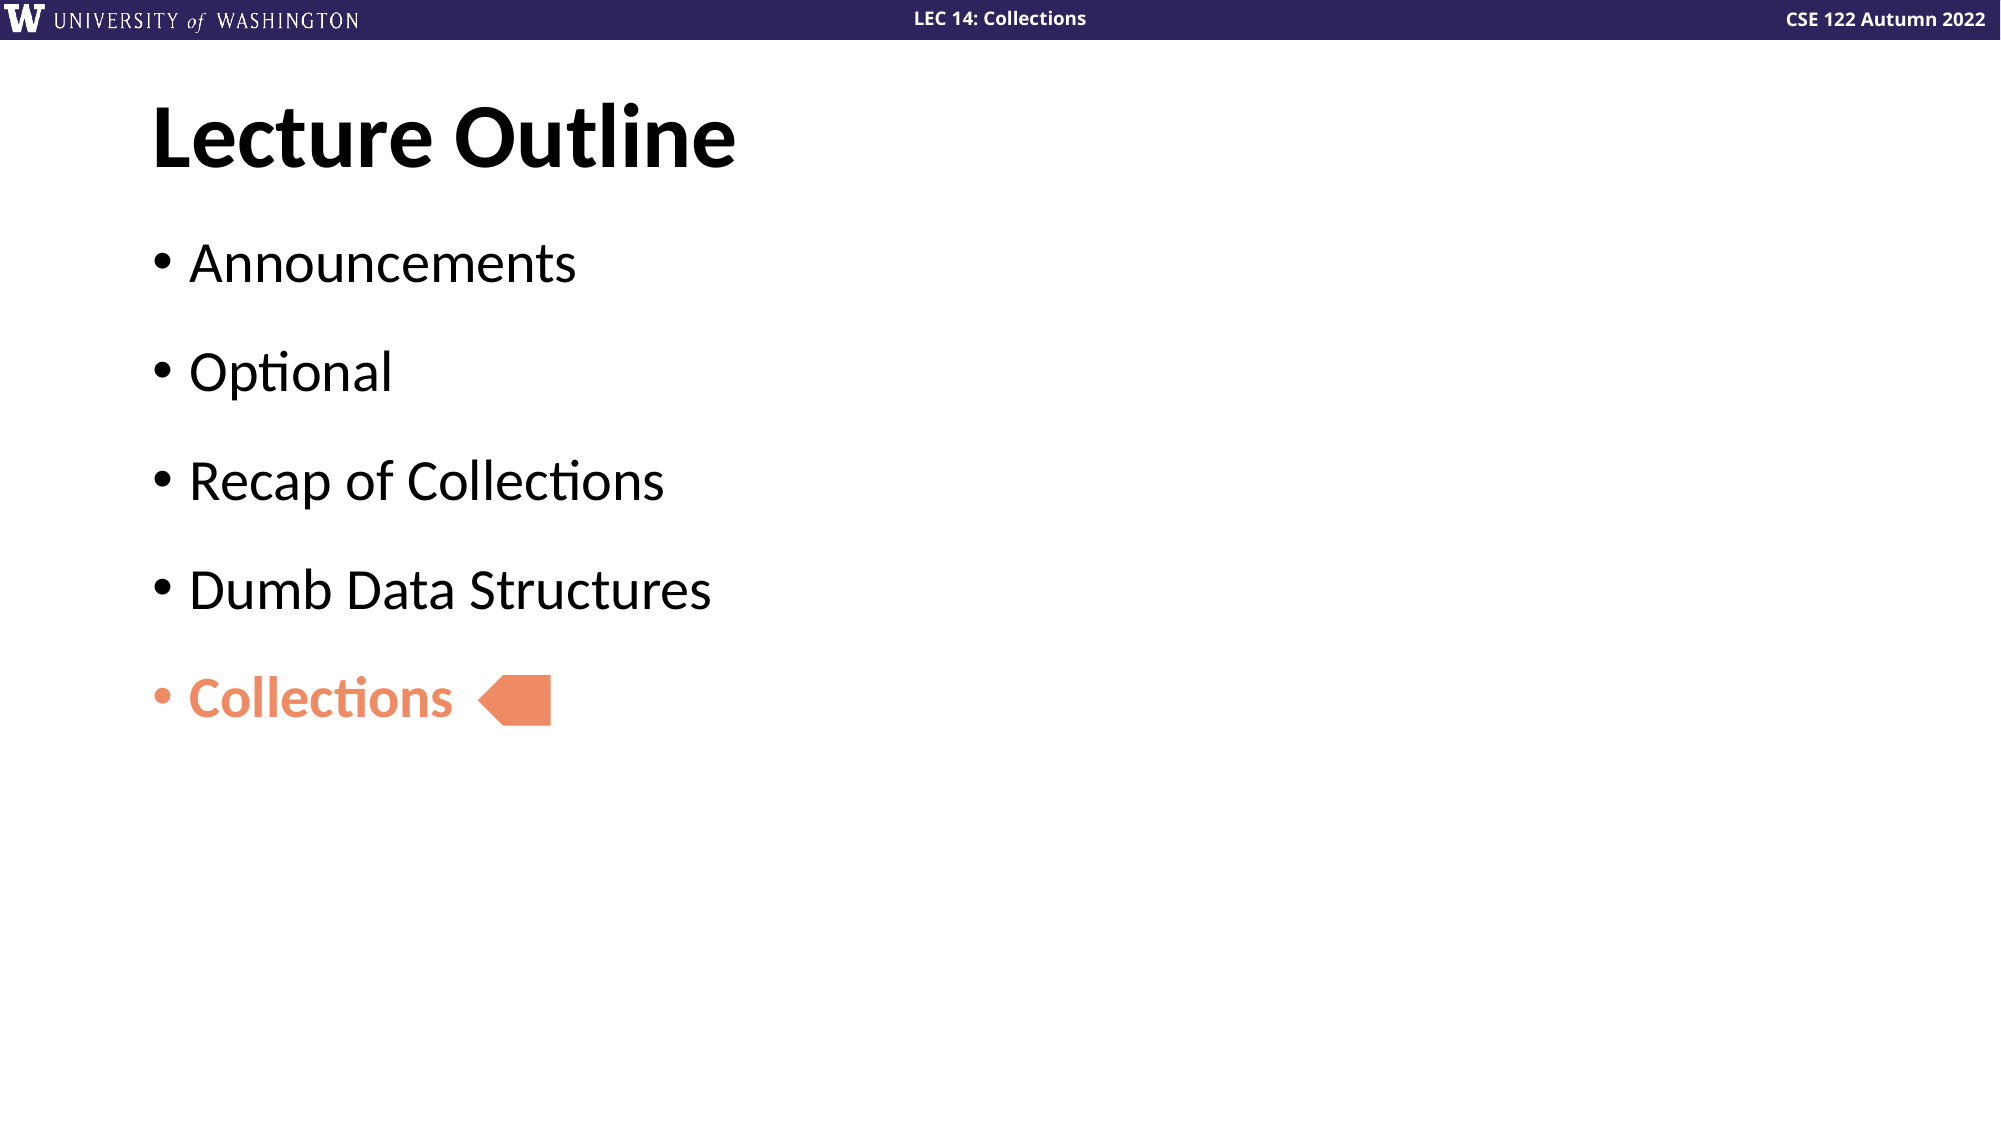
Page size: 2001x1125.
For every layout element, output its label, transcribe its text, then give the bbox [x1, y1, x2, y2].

text_box [476, 673, 552, 727]
picture [4, 4, 358, 33]
title Lecture Outline [137, 74, 1863, 200]
list Announcements Optional Recap of Collections Dumb Data Structures Collections [137, 224, 1863, 1014]
